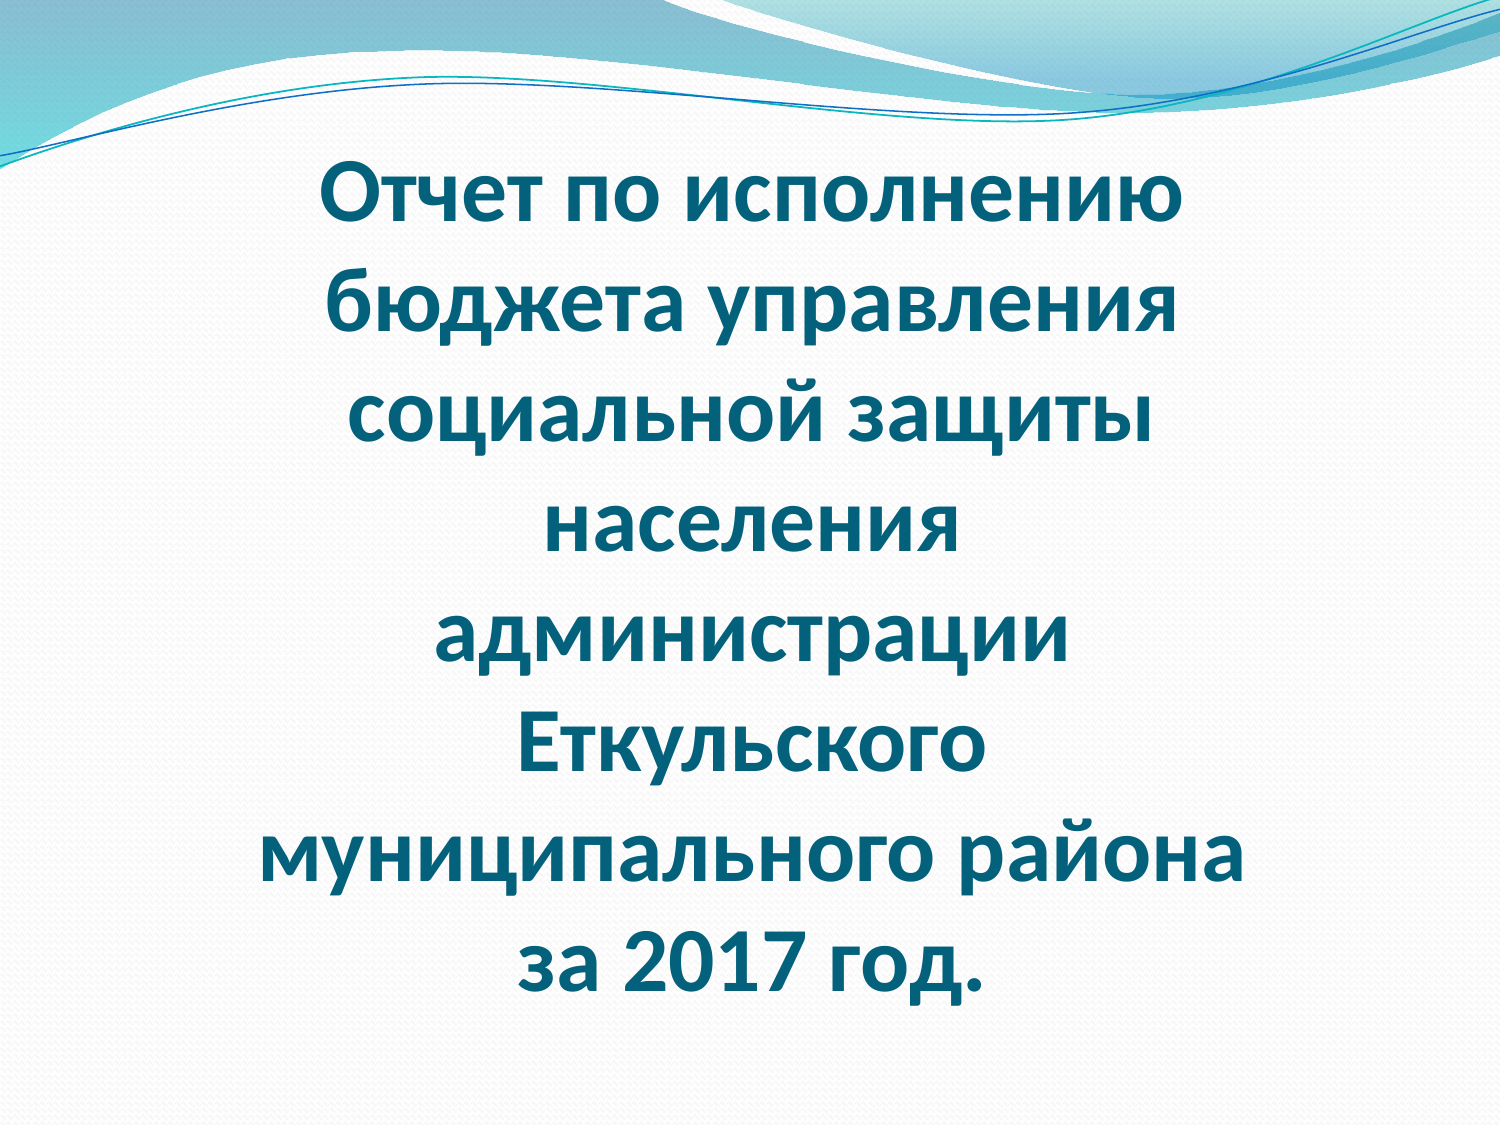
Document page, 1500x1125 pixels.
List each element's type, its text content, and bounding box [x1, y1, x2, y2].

title Отчет по исполнению бюджета управления социальной защиты населения администрации Еткульского муниципального района за 2017 год. [218, 822, 1287, 1010]
